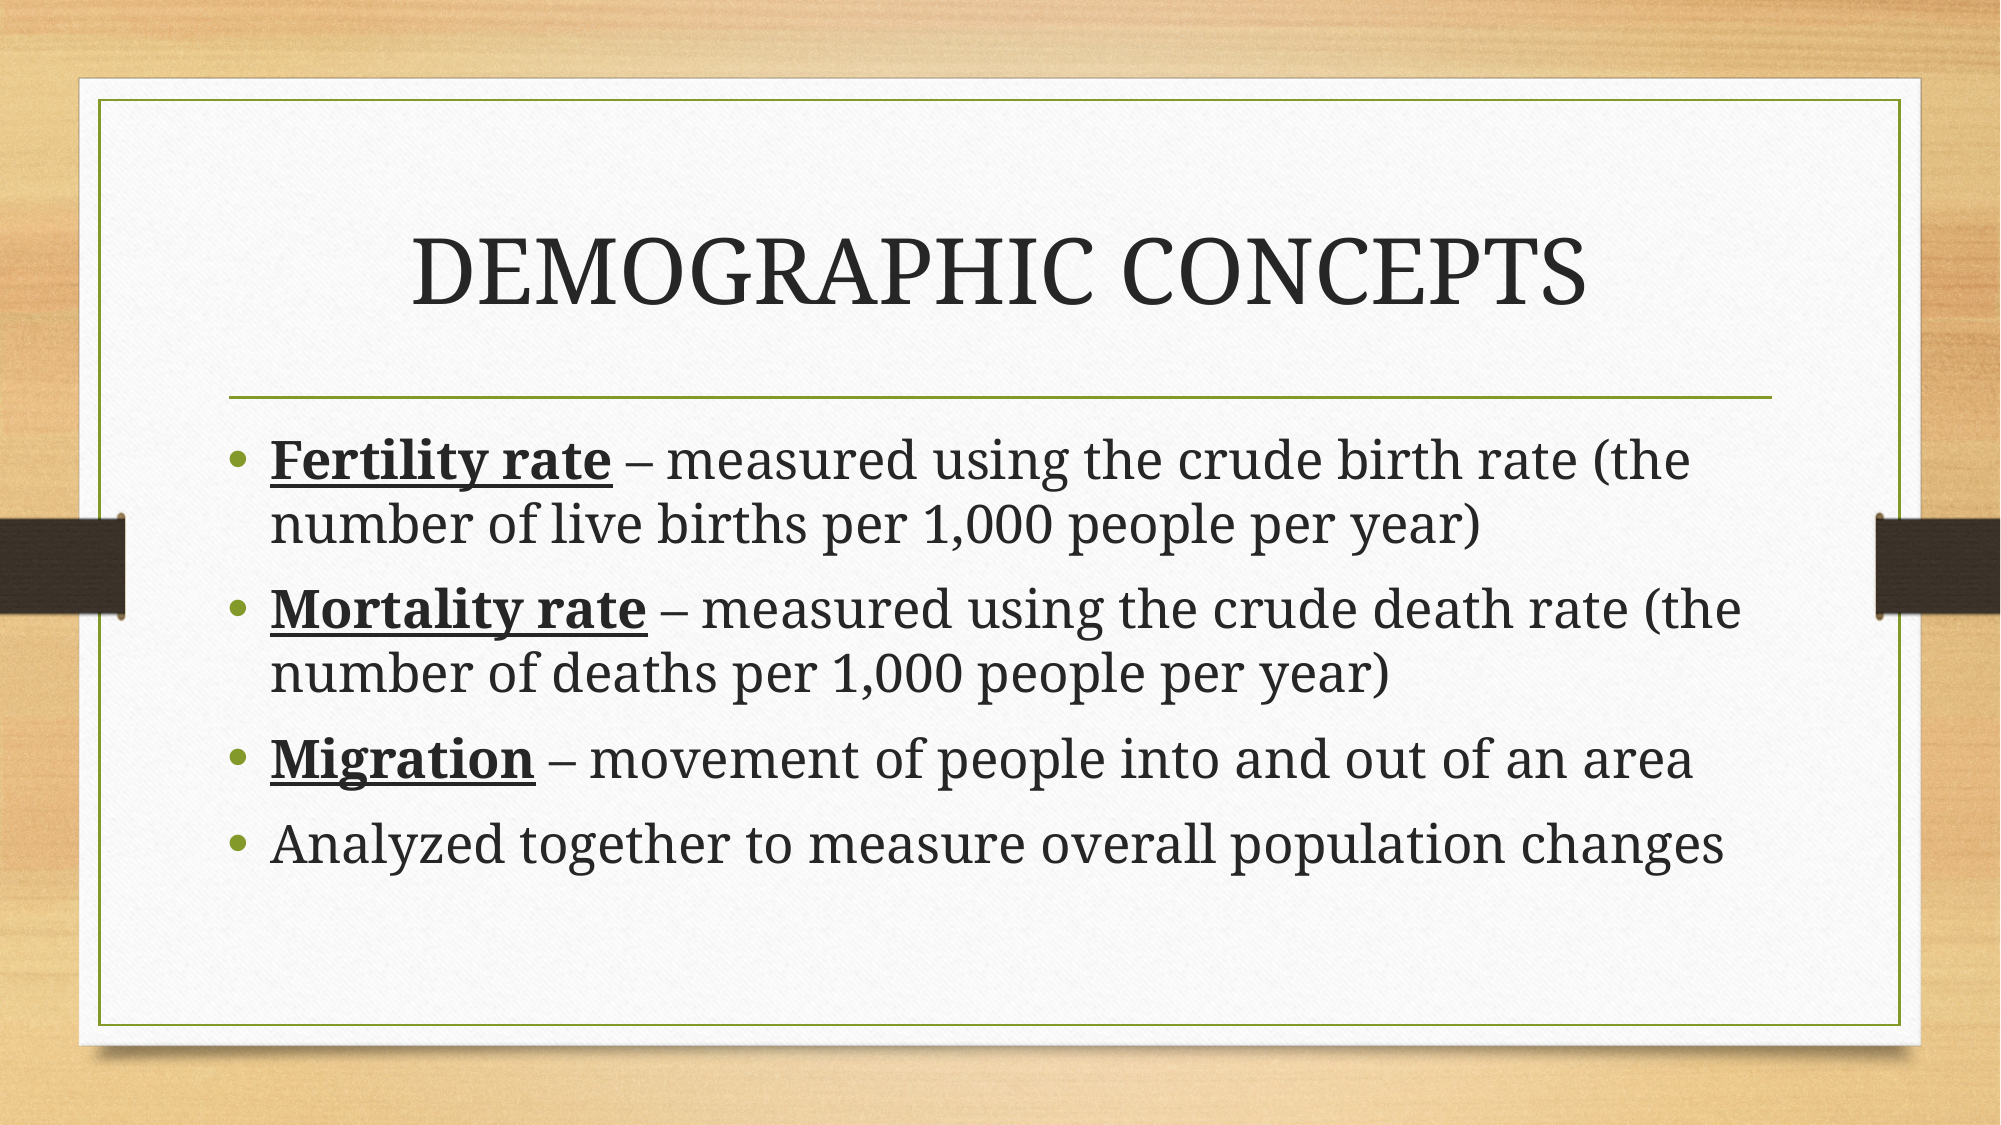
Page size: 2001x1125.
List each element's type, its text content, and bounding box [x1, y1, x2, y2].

list Fertility rate – measured using the crude birth rate (the number of live births per 1,000 people per year) Mortality rate – measured using the crude death rate (the number of deaths per 1,000 people per year) Migration – movement of people into and out of an area Analyzed together to measure overall population changes [212, 419, 1788, 964]
title DEMOGRAPHIC CONCEPTS [212, 161, 1788, 375]
picture [0, 0, 2001, 1125]
